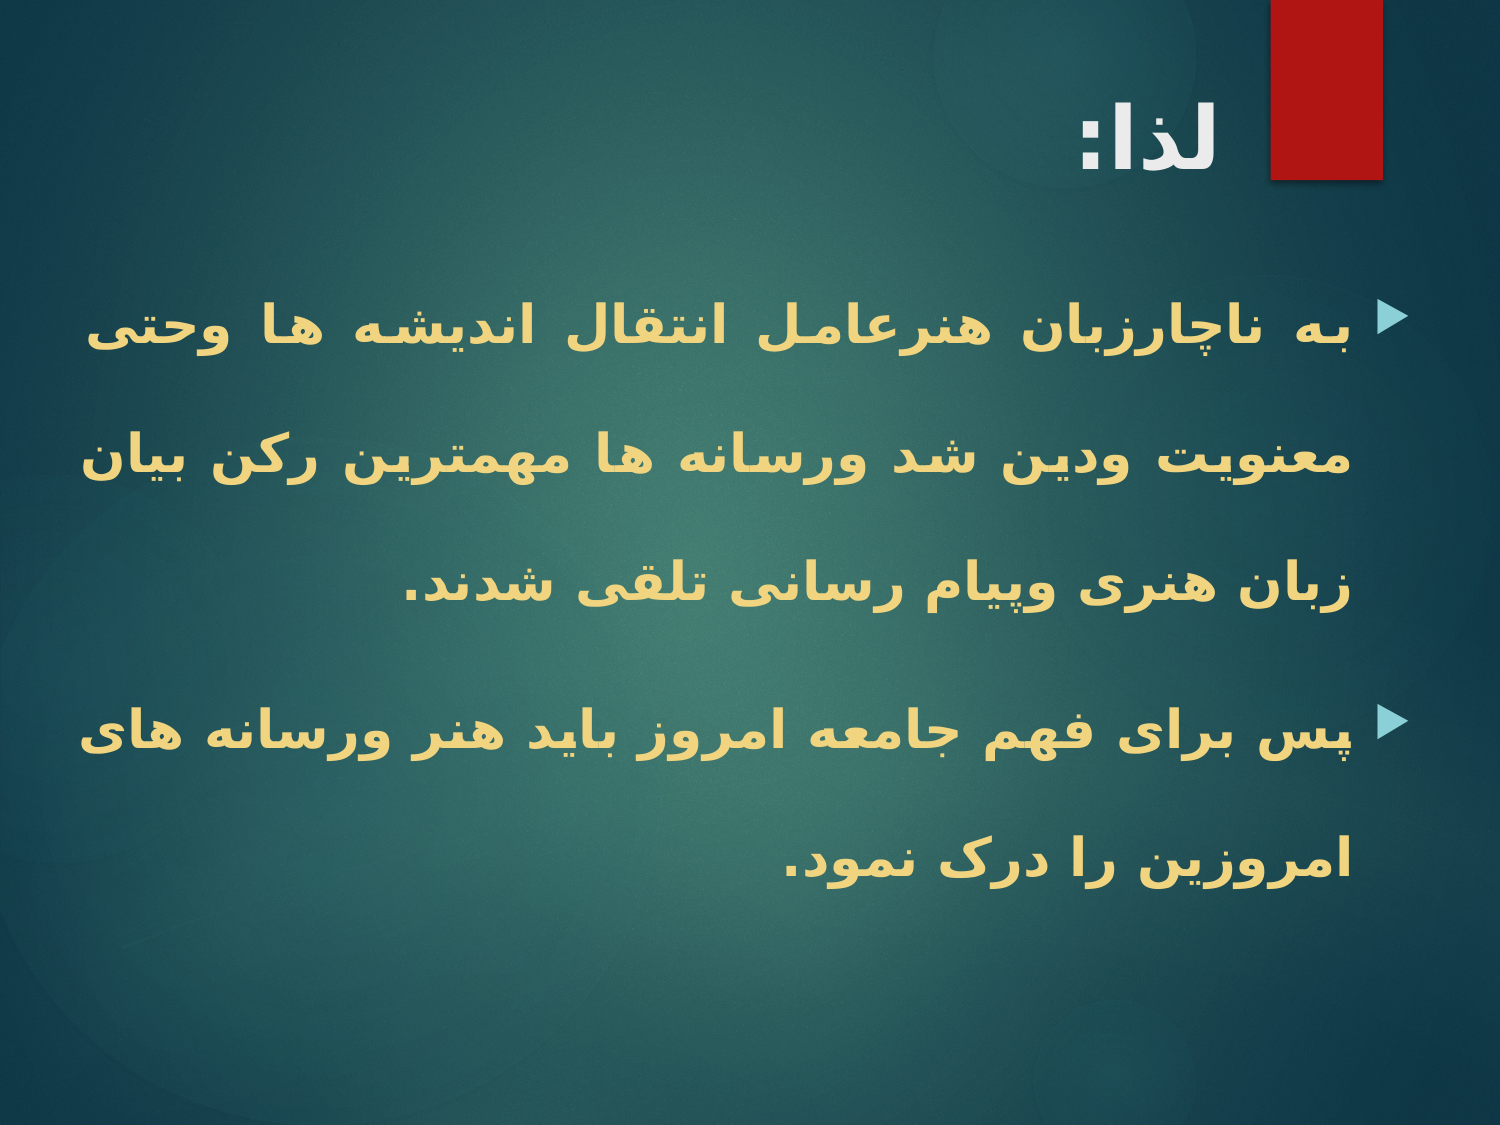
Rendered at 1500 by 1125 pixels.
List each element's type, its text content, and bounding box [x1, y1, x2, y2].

title لذا: [79, 74, 1237, 218]
list به ناچارزبان هنرعامل انتقال اندیشه ها وحتی معنویت ودین شد ورسانه ها مهمترین رکن بیان زبان هنری وپیام رسانی تلقی شدند. پس برای فهم جامعه امروز باید هنر ورسانه های امروزین را درک نمود. [62, 218, 1425, 907]
